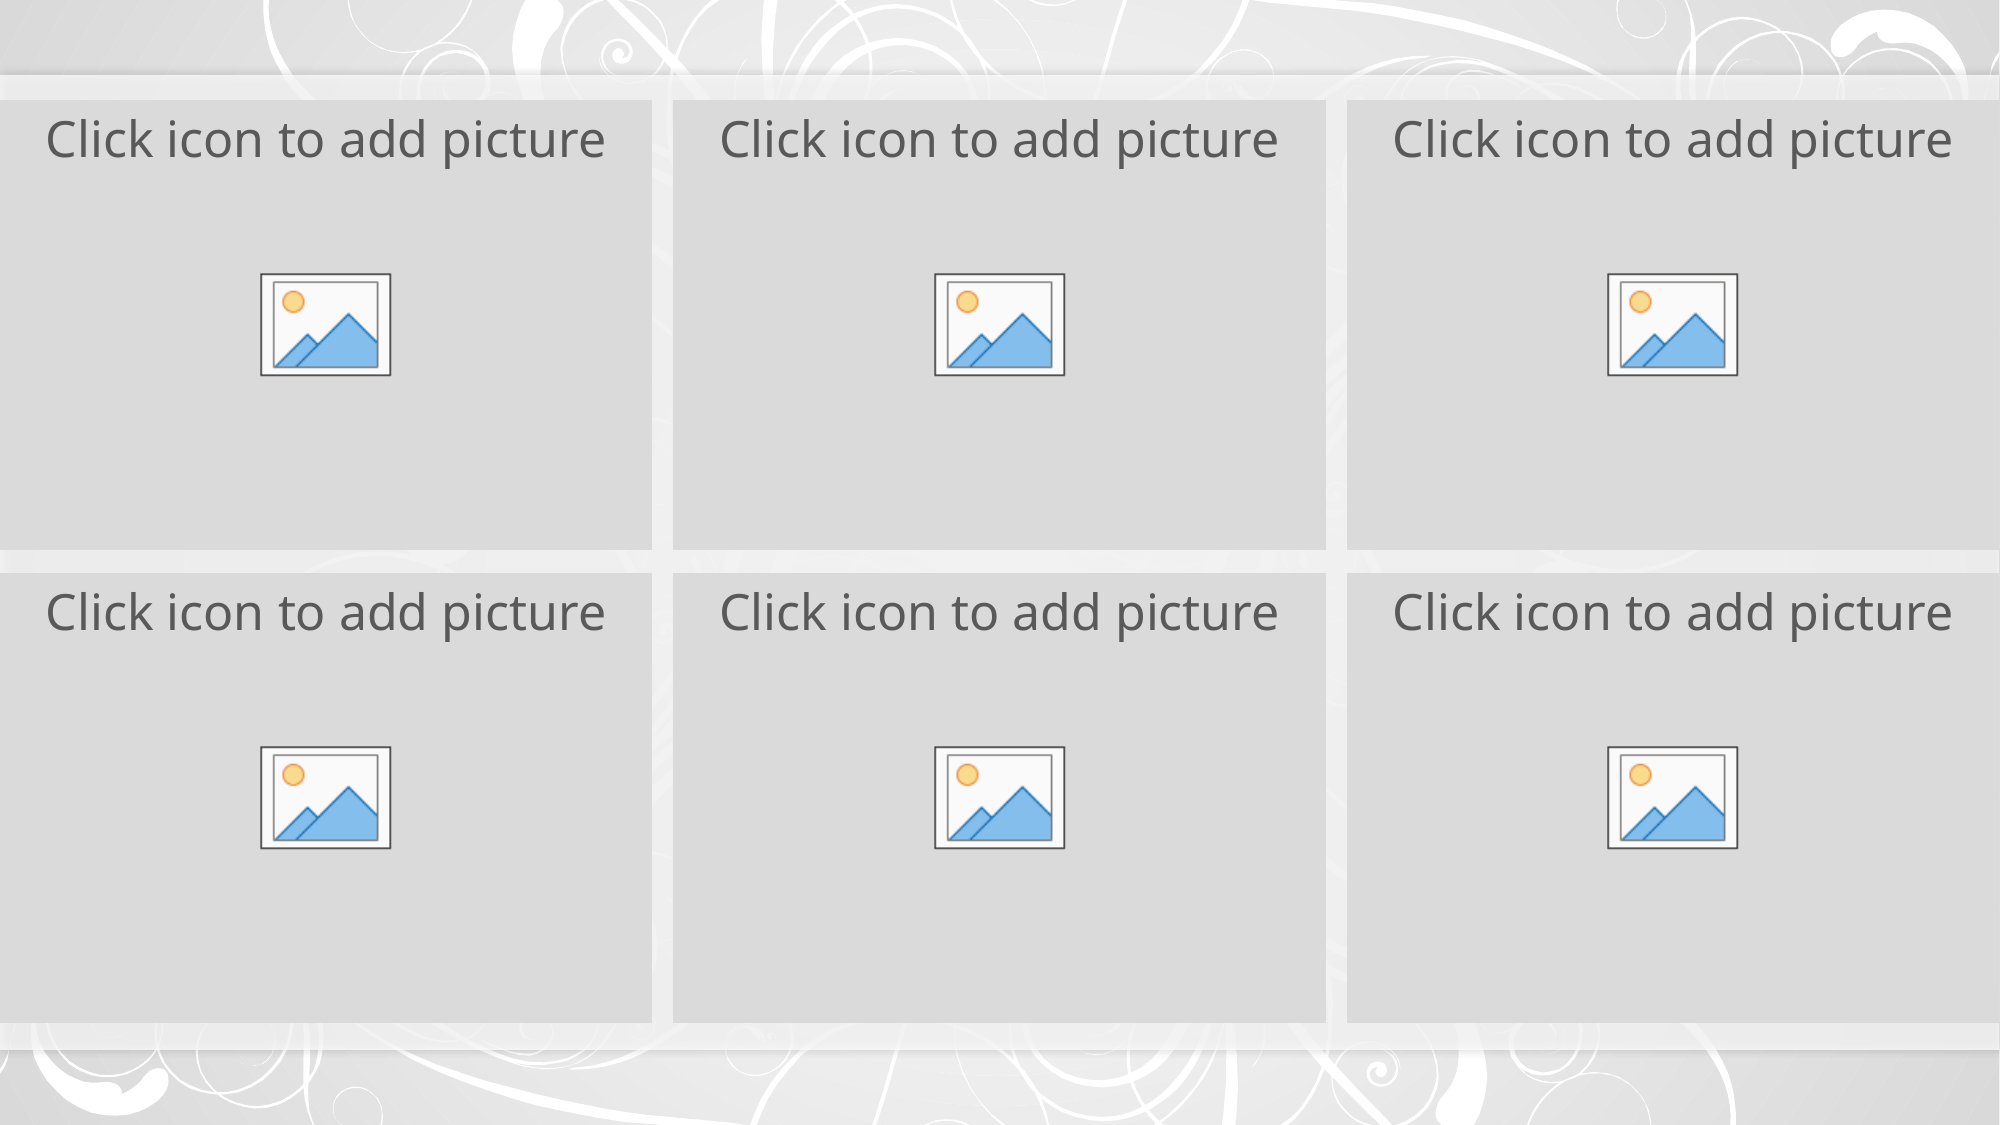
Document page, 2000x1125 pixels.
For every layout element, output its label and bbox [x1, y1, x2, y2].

picture [673, 573, 1326, 1024]
picture [0, 99, 653, 550]
picture [0, 573, 653, 1024]
picture [673, 99, 1326, 550]
picture [1346, 573, 2000, 1024]
picture [1346, 99, 2000, 550]
